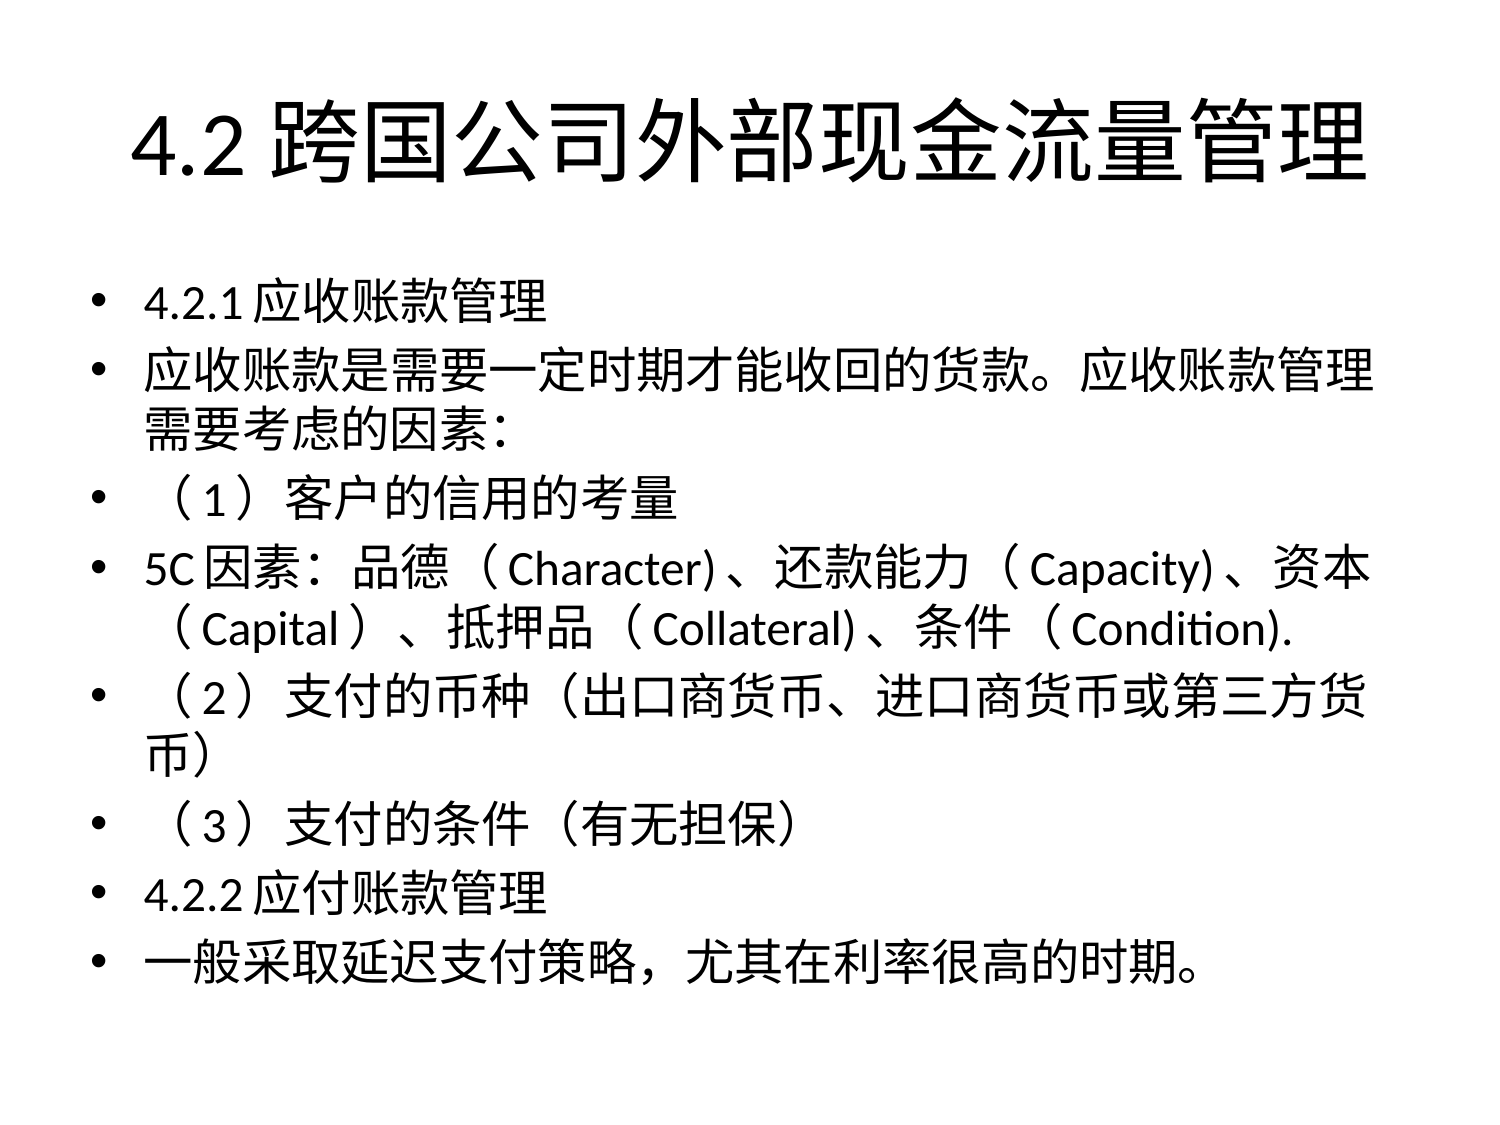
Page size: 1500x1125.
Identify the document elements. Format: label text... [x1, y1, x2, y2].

list 4.2.1应收账款管理 应收账款是需要一定时期才能收回的货款。应收账款管理需要考虑的因素： （1）客户的信用的考量 5C因素：品德（Character)、还款能力（Capacity)、资本（Capital）、抵押品（Collateral)、条件（Condition). （2）支付的币种（出口商货币、进口商货币或第三方货币） （3）支付的条件（有无担保） 4.2.2应付账款管理 一般采取延迟支付策略，尤其在利率很高的时期。 [75, 262, 1425, 1005]
title 4.2跨国公司外部现金流量管理 [75, 45, 1425, 233]
